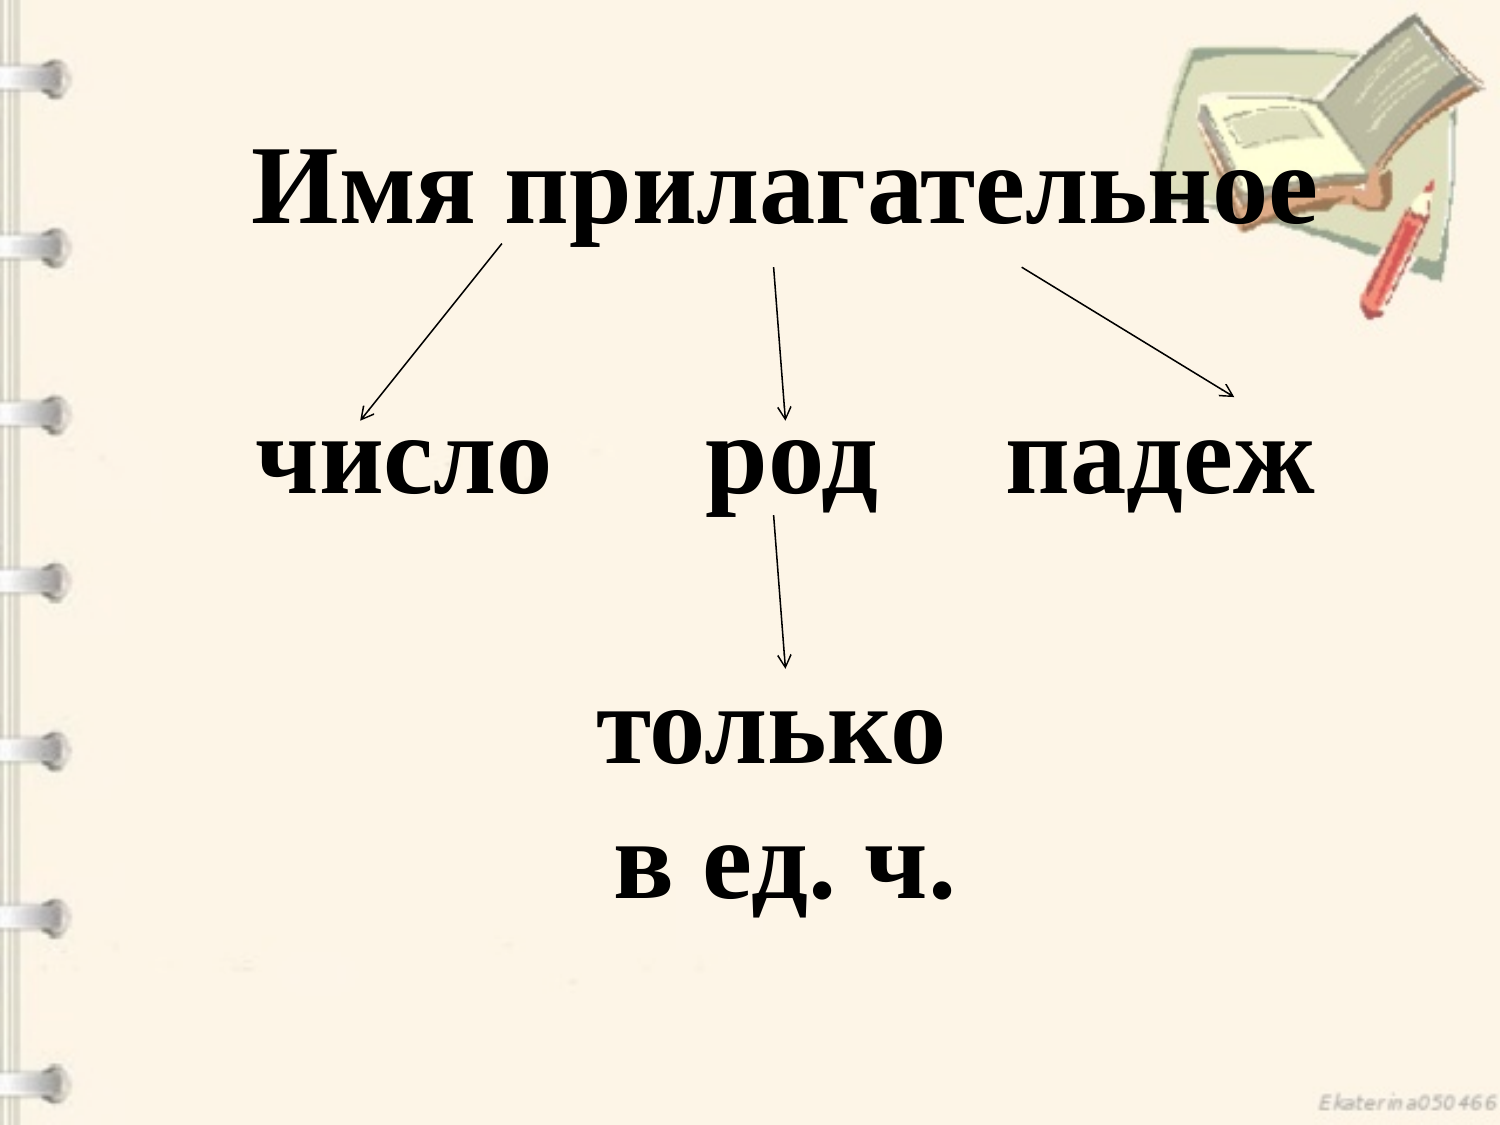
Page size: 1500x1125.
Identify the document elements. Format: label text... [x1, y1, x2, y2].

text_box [359, 243, 503, 421]
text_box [1021, 266, 1235, 398]
title Имя прилагательное число род падеж только в ед. ч. [91, 395, 1480, 637]
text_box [773, 266, 786, 421]
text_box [773, 514, 786, 669]
